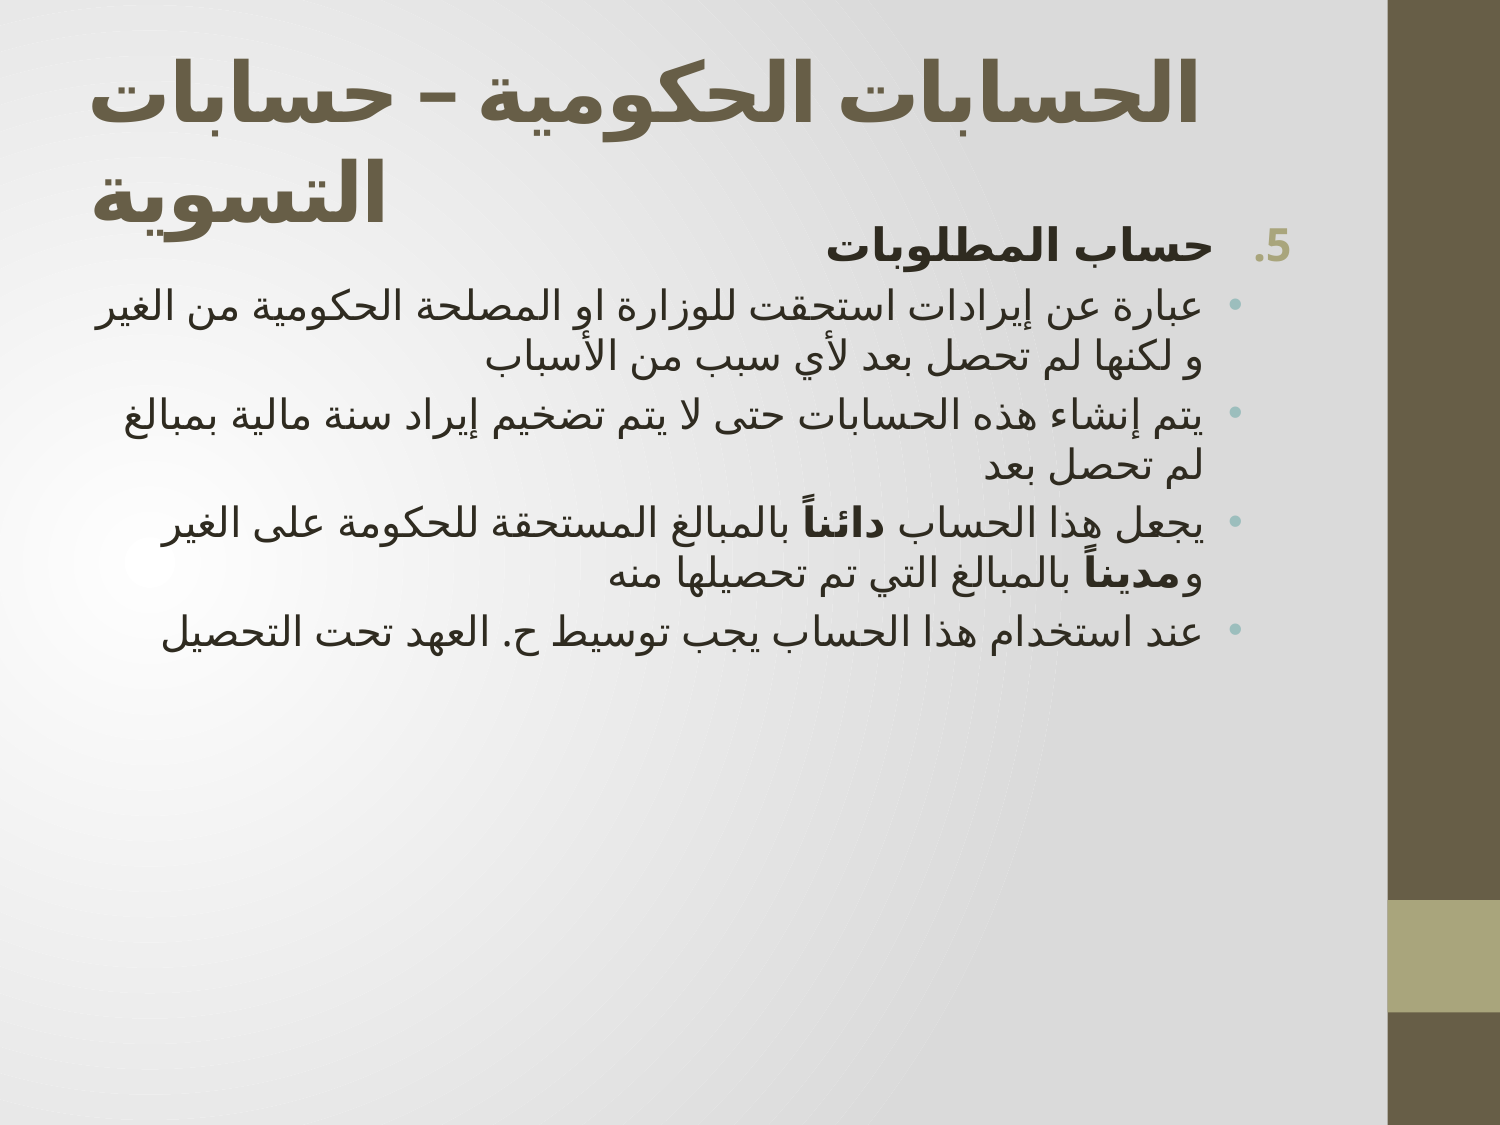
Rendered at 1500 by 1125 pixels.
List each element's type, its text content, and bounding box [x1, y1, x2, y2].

title الحسابات الحكومية – حسابات التسوية [75, 45, 1325, 208]
list حساب المطلوبات عبارة عن إيرادات استحقت للوزارة او المصلحة الحكومية من الغير و لكنها لم تحصل بعد لأي سبب من الأسباب يتم إنشاء هذه الحسابات حتى لا يتم تضخيم إيراد سنة مالية بمبالغ لم تحصل بعد يجعل هذا الحساب دائناً بالمبالغ المستحقة للحكومة على الغير ومديناً بالمبالغ التي تم تحصيلها منه عند استخدام هذا الحساب يجب توسيط ح. العهد تحت التحصيل [75, 208, 1325, 1050]
